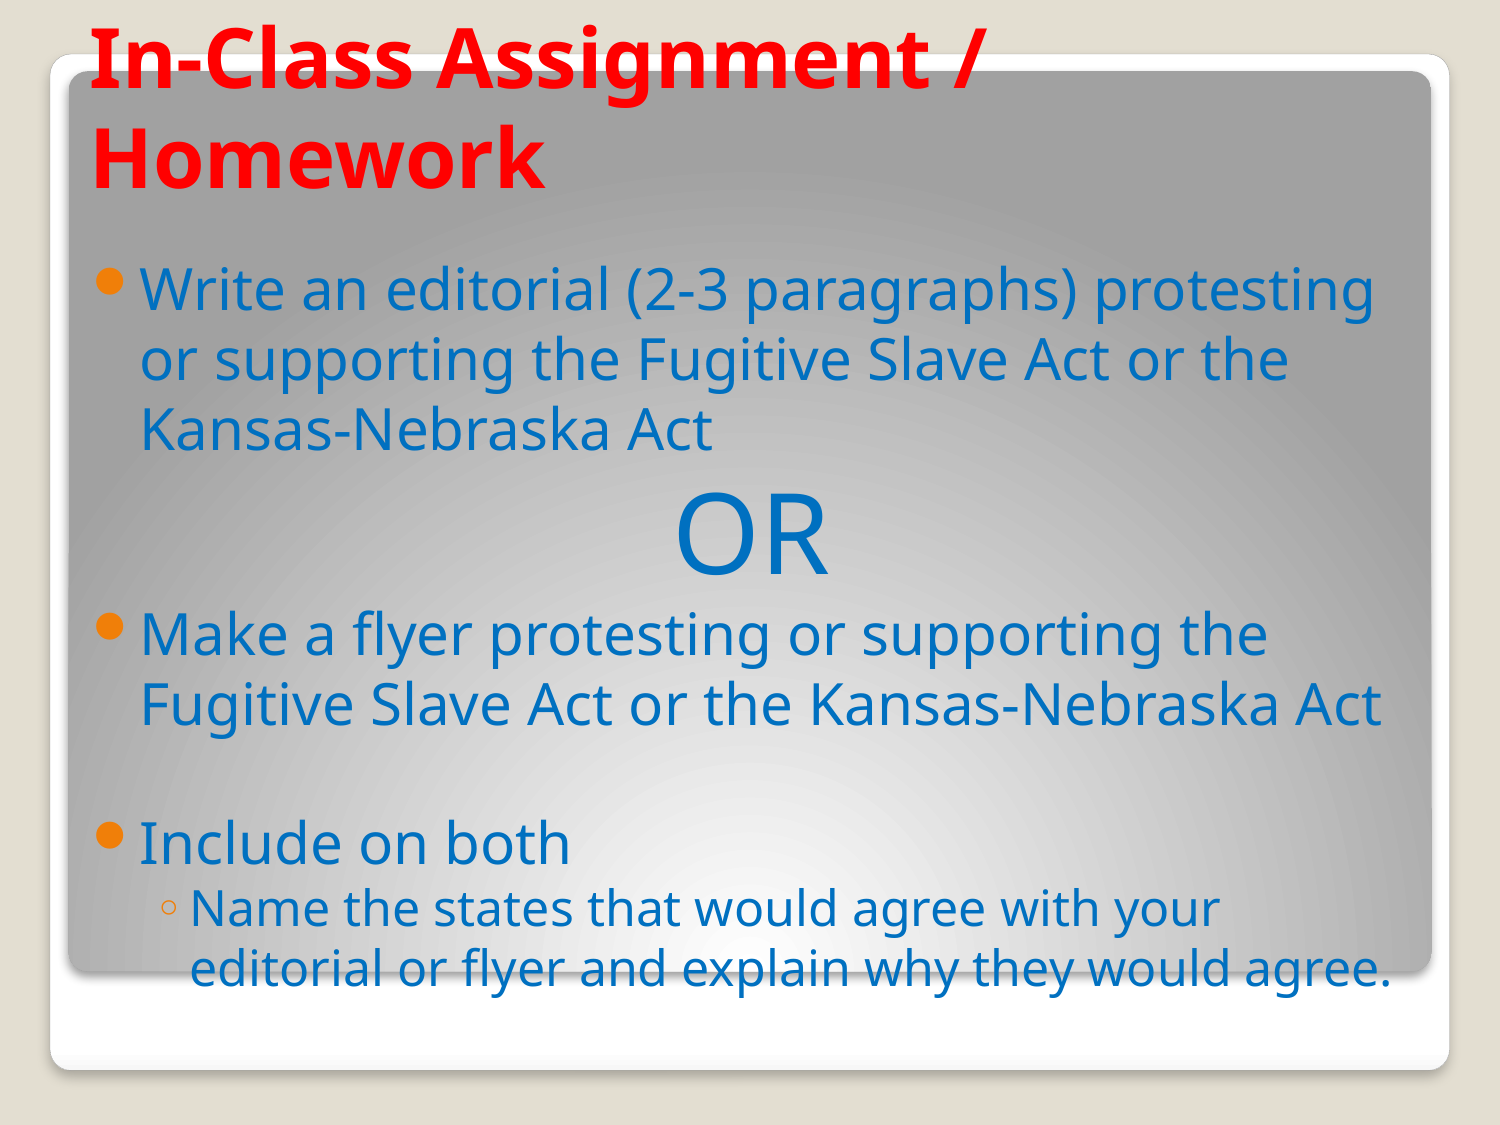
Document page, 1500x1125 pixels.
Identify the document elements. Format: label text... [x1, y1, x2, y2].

title In-Class Assignment / Homework [75, 58, 1450, 213]
list Write an editorial (2-3 paragraphs) protesting or supporting the Fugitive Slave Act or the Kansas-Nebraska Act OR Make a flyer protesting or supporting the Fugitive Slave Act or the Kansas-Nebraska Act Include on both Name the states that would agree with your editorial or flyer and explain why they would agree. [62, 237, 1425, 1033]
